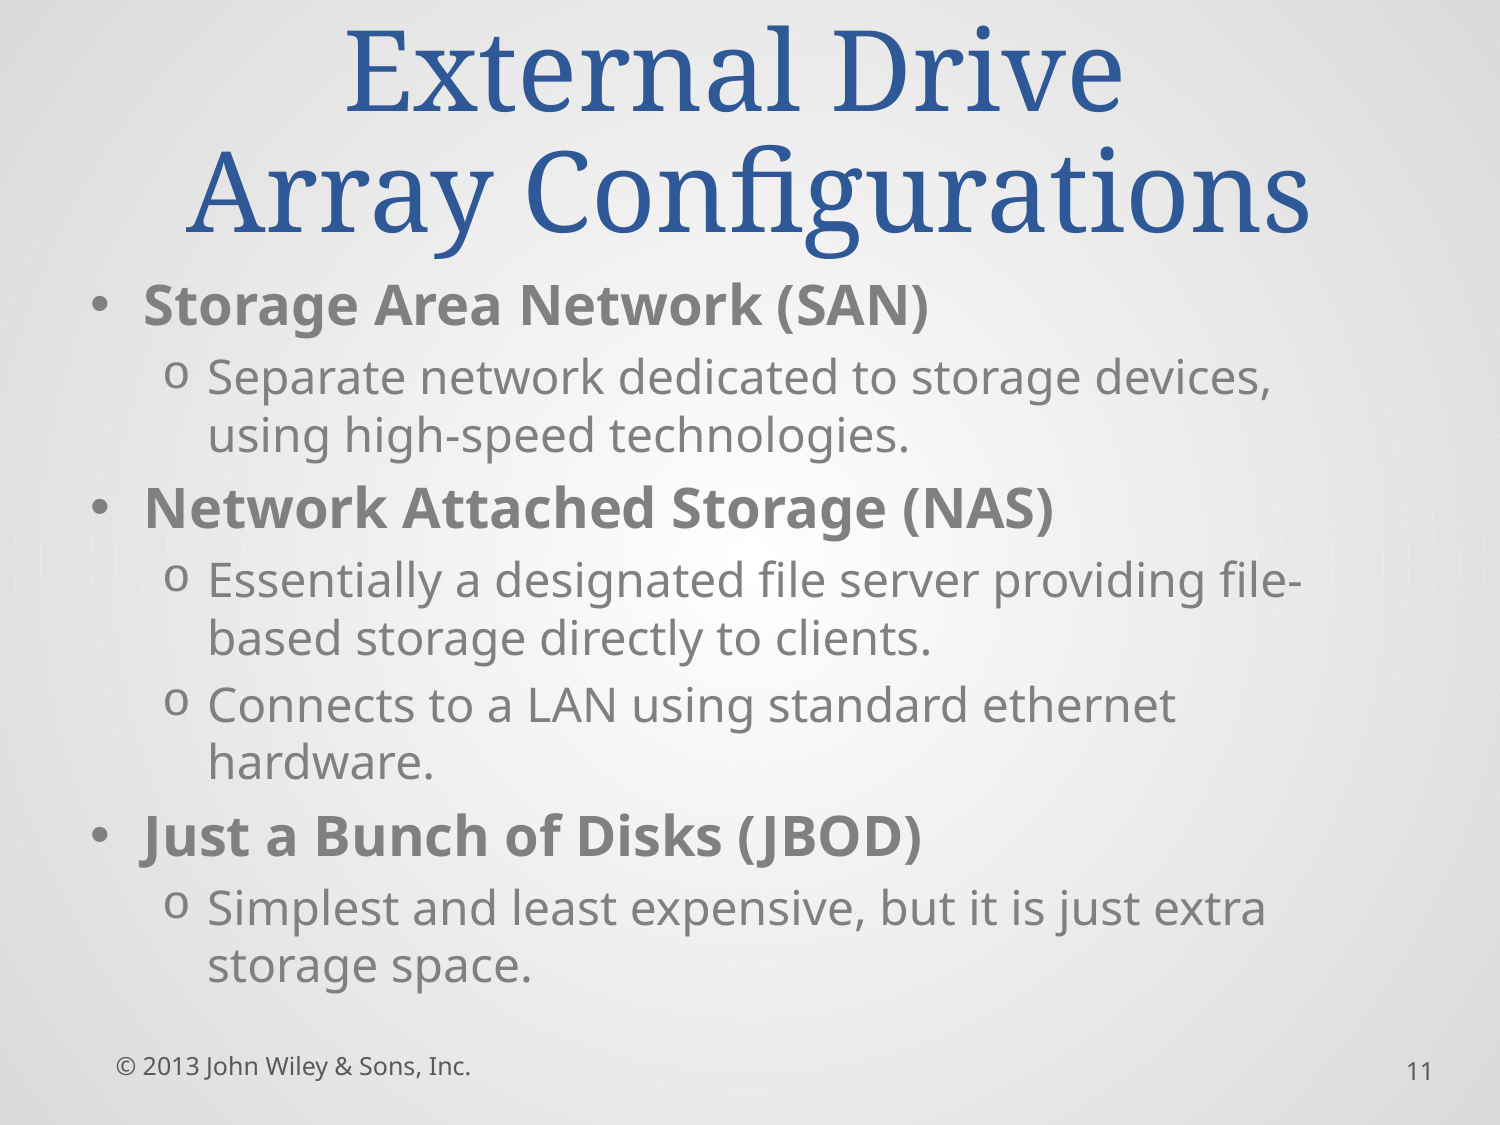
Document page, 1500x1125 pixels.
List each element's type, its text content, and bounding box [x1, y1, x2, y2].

title External Drive Array Configurations [75, 0, 1425, 262]
list Storage Area Network (SAN) Separate network dedicated to storage devices, using high-speed technologies. Network Attached Storage (NAS) Essentially a designated file server providing file-based storage directly to clients. Connects to a LAN using standard ethernet hardware. Just a Bunch of Disks (JBOD) Simplest and least expensive, but it is just extra storage space. [75, 262, 1425, 1005]
footer © 2013 John Wiley & Sons, Inc. [108, 1037, 576, 1098]
slide_number 11 [1401, 1042, 1494, 1103]
